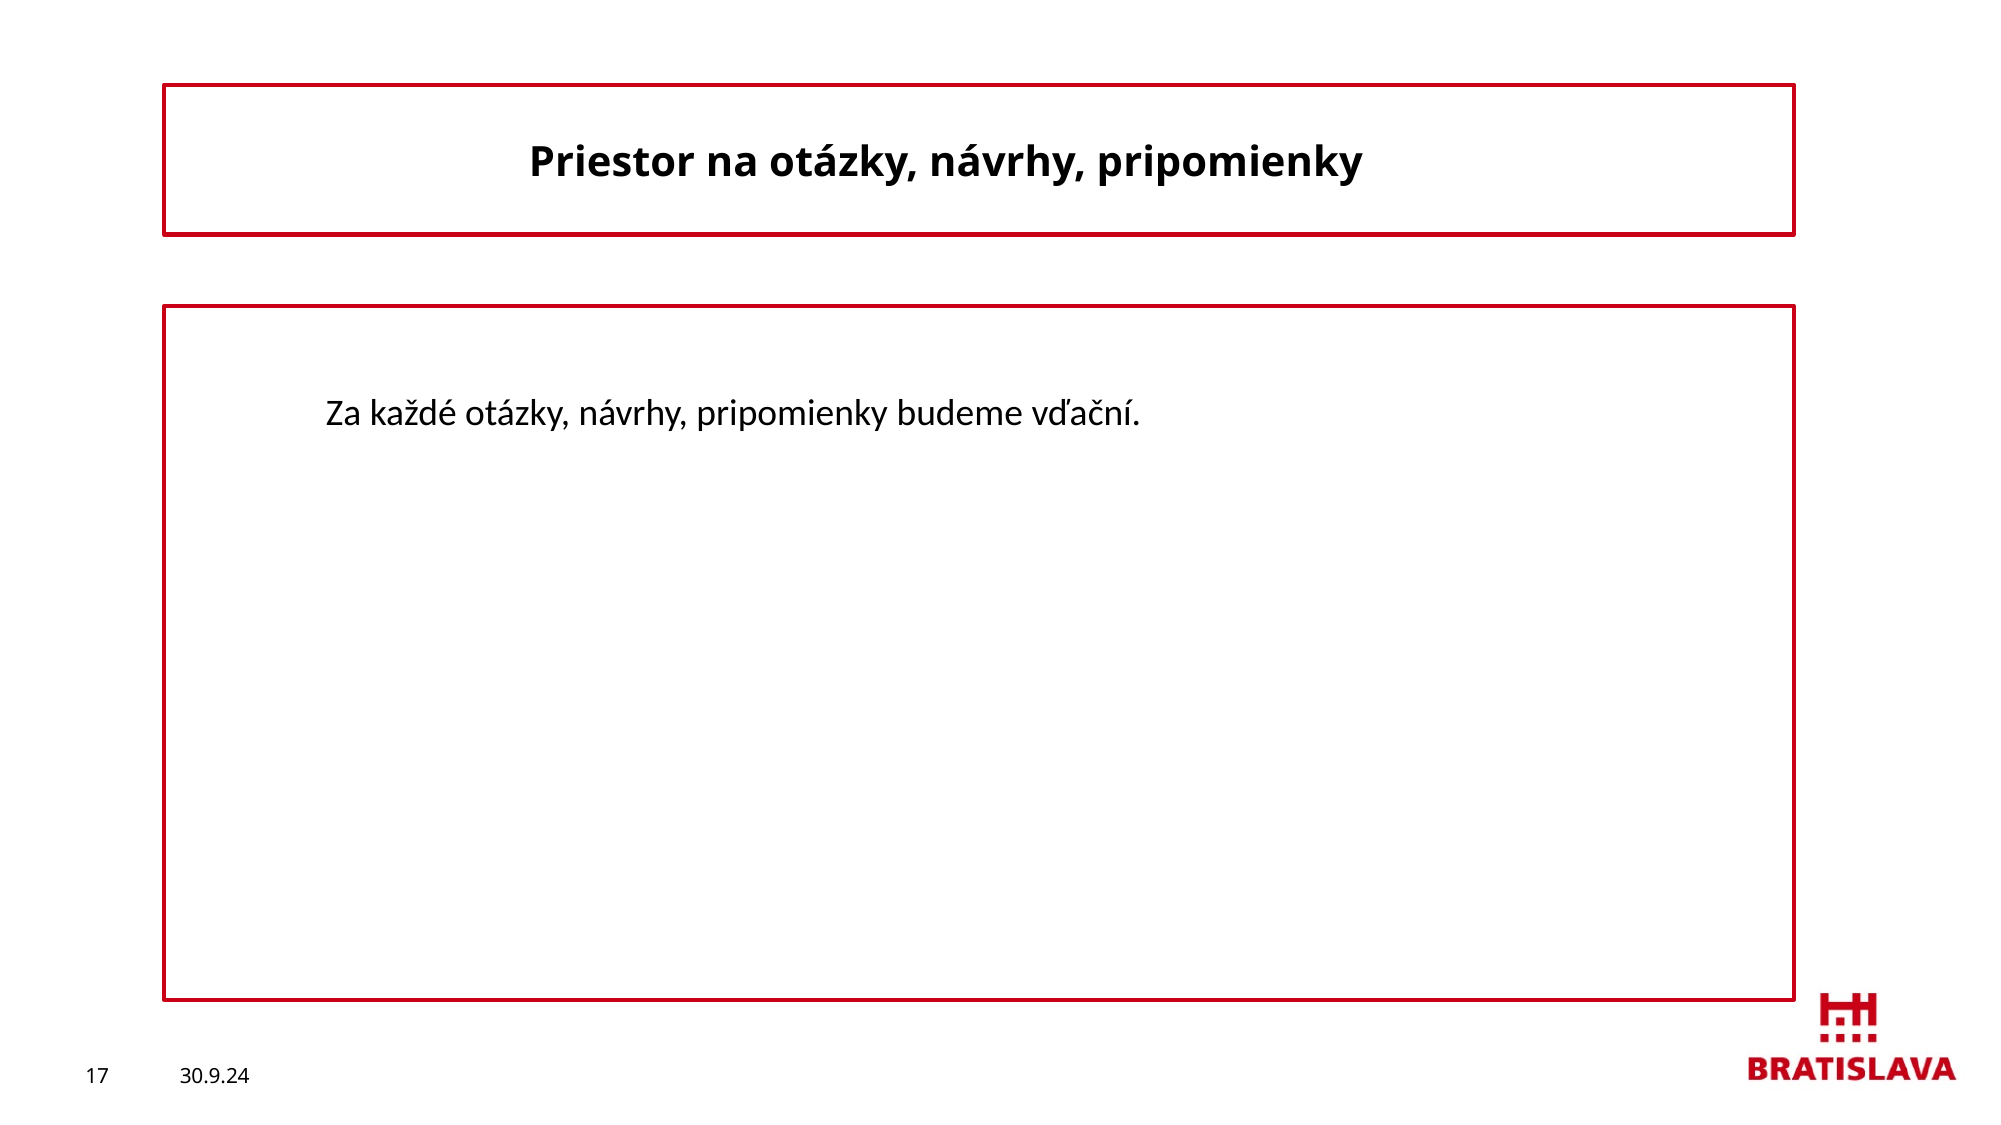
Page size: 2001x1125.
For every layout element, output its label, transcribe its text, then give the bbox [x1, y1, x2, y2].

picture [1717, 960, 1982, 1110]
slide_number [179, 1062, 417, 1094]
text_box Priestor na otázky, návrhy, pripomienky [162, 83, 1796, 237]
text_box Za každé otázky, návrhy, pripomienky budeme vďační. [162, 304, 1796, 1002]
slide_number 17 [85, 1062, 165, 1094]
